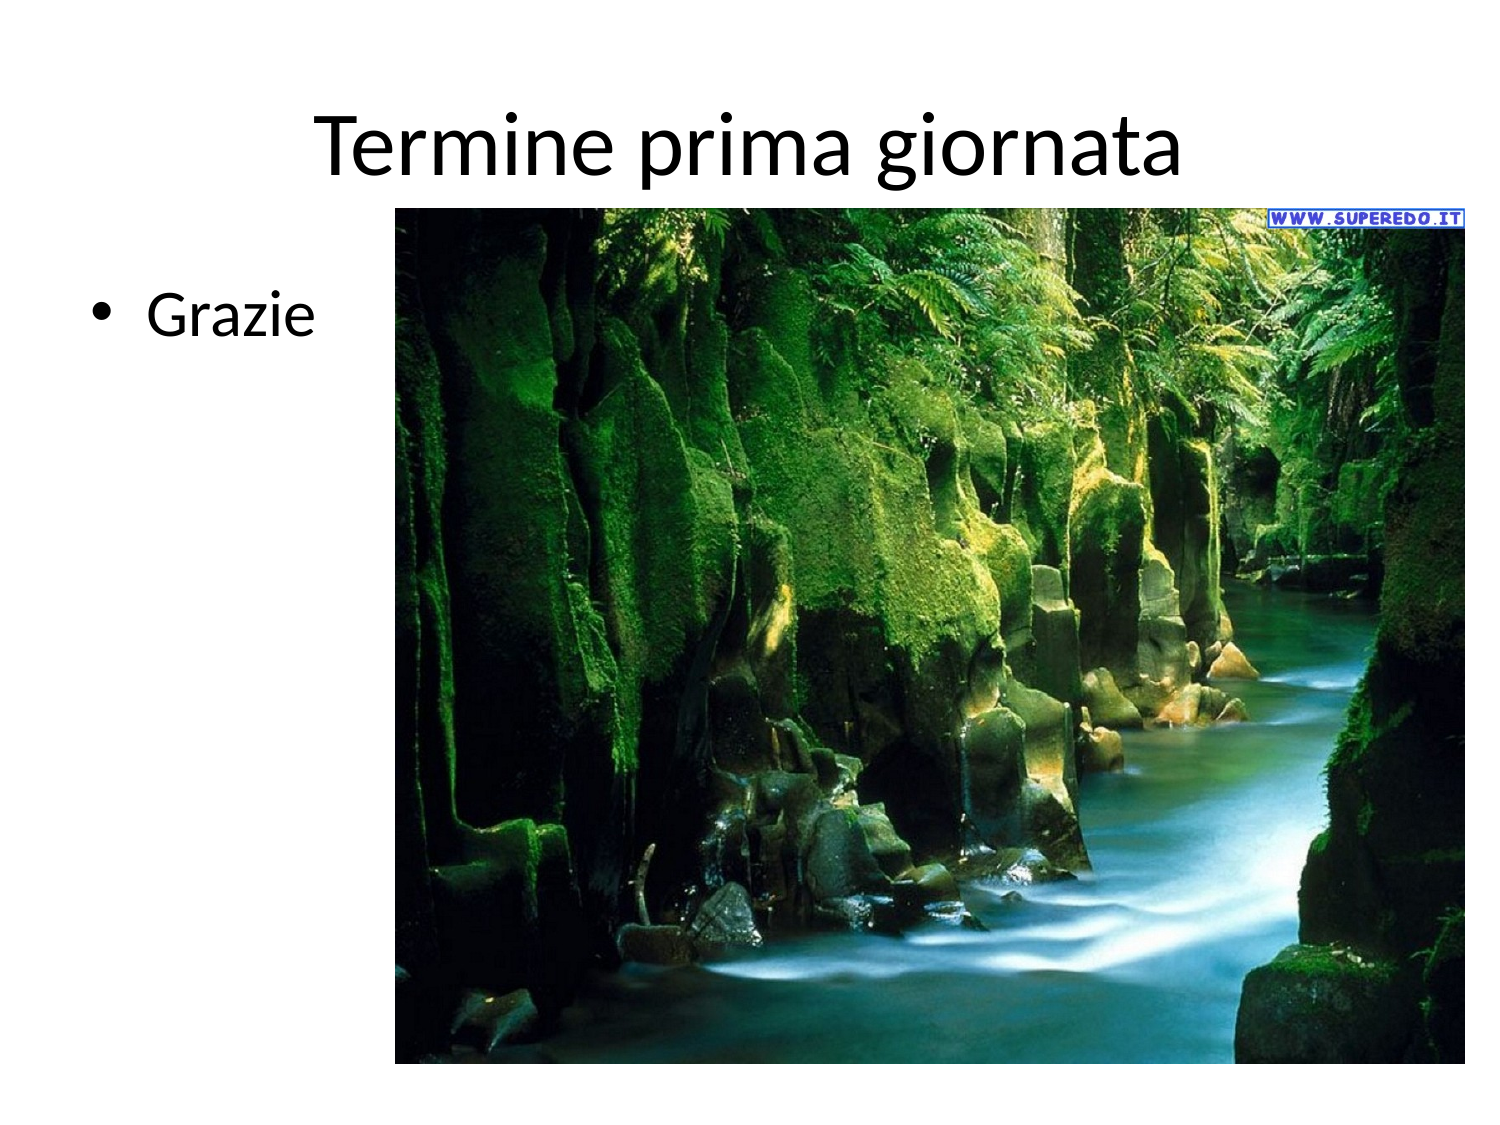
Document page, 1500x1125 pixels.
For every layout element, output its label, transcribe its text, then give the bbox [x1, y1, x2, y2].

picture [395, 207, 1466, 1064]
list Grazie [75, 262, 390, 1005]
title Termine prima giornata [75, 45, 1425, 233]
